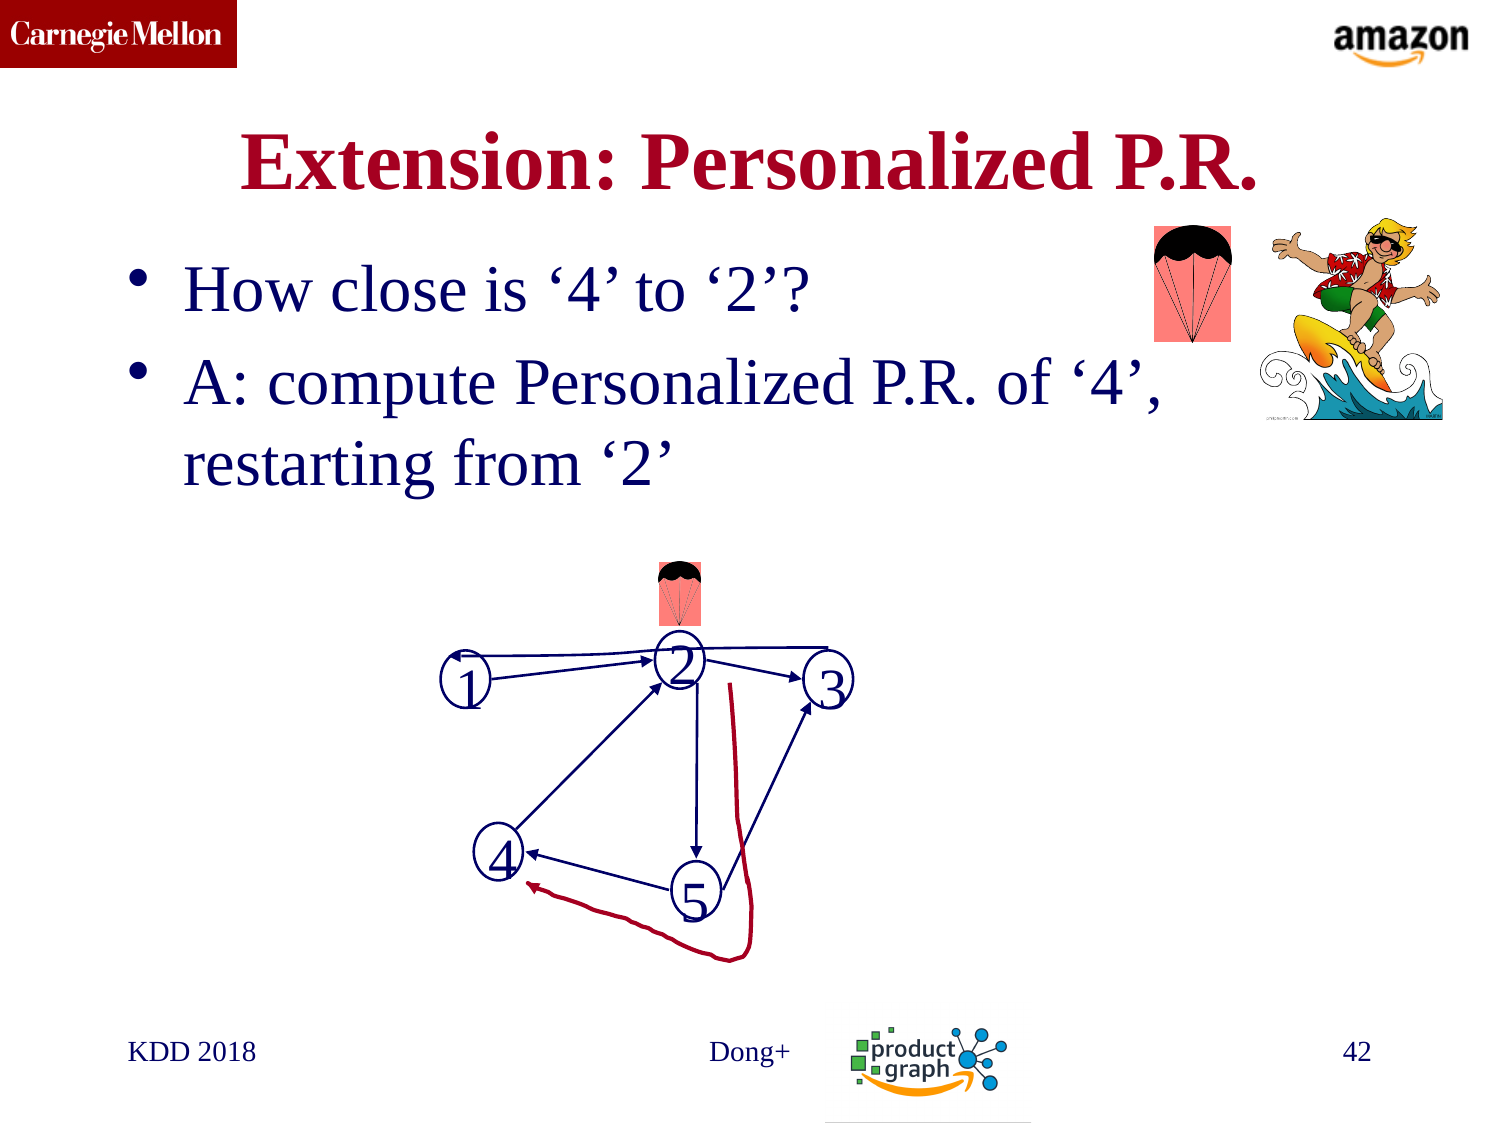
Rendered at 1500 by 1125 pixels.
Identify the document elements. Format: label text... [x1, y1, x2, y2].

picture [658, 561, 702, 627]
slide_number 42 [1074, 1024, 1388, 1101]
slide_number KDD 2018 [112, 1024, 426, 1101]
title Extension: Personalized P.R. [112, 99, 1388, 213]
picture [0, 0, 237, 68]
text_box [440, 618, 863, 942]
picture [1322, 4, 1484, 88]
text_box [693, 950, 748, 961]
picture [1256, 212, 1449, 425]
list How close is ‘4’ to ‘2’? A: compute Personalized P.R. of ‘4’, restarting from ‘2’ [112, 237, 1388, 1001]
footer Dong+ [512, 1024, 988, 1101]
picture [1154, 225, 1232, 343]
